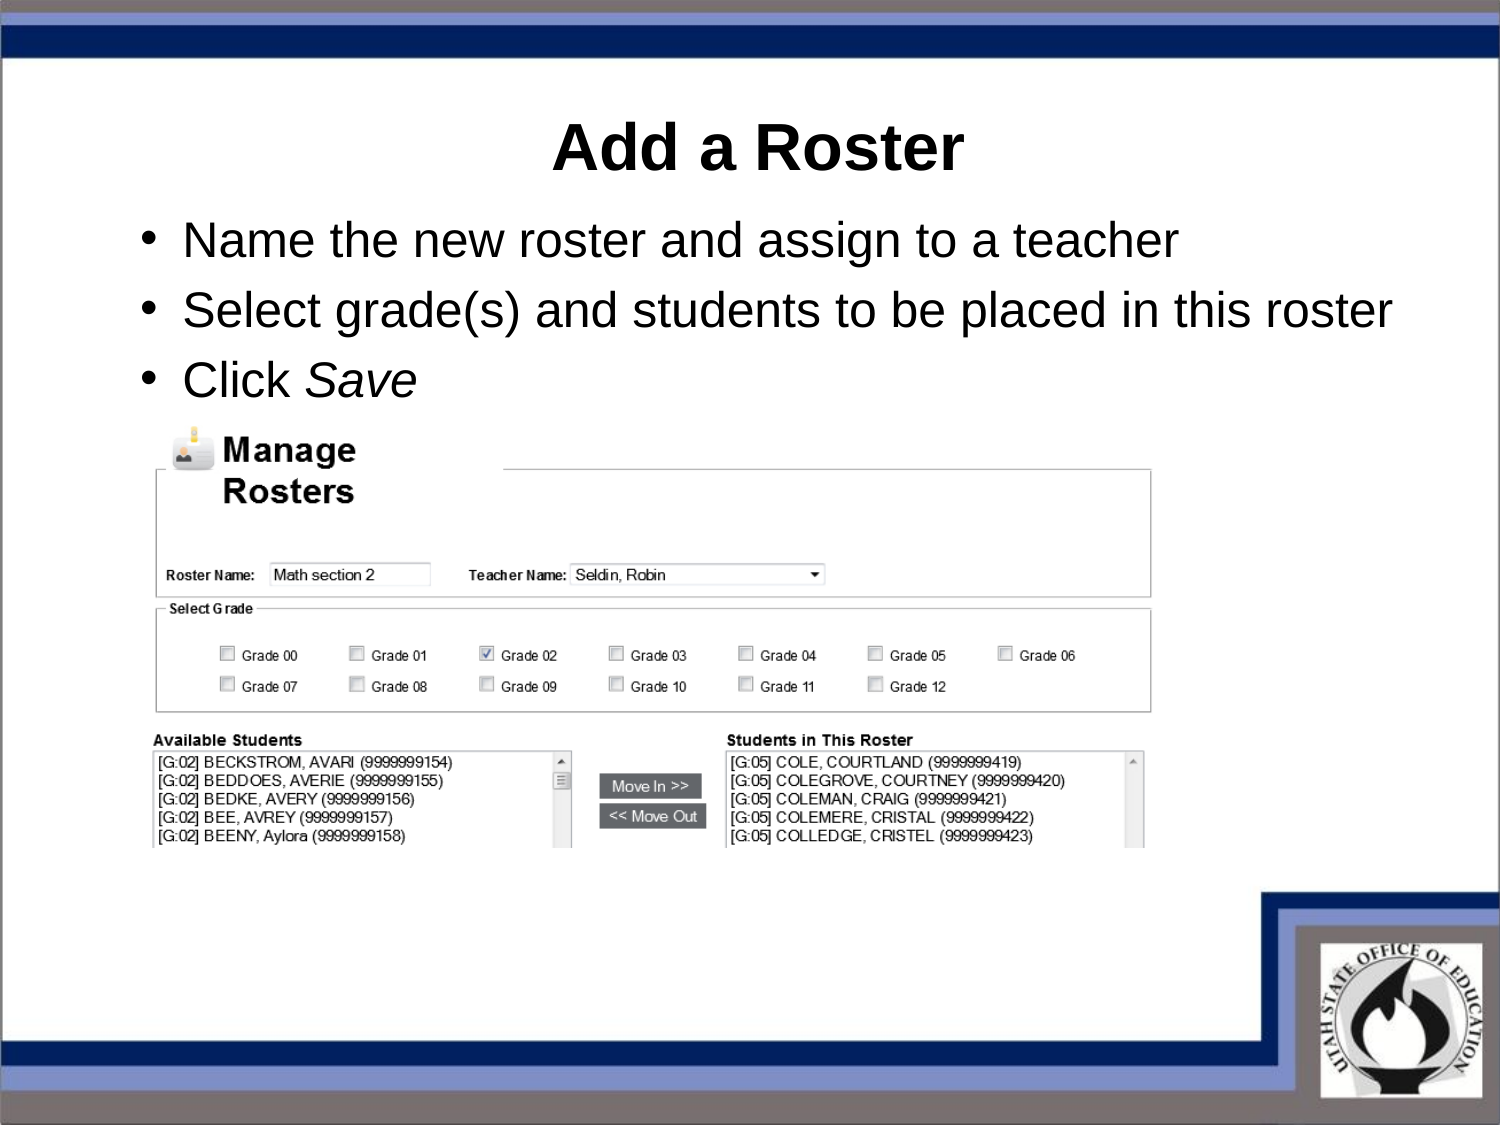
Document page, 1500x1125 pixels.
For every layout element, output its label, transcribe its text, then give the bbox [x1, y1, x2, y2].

picture [0, 0, 1500, 1125]
title Add a Roster [111, 107, 1406, 182]
list Name the new roster and assign to a teacher Select grade(s) and students to be placed in this roster Click Save [125, 200, 1419, 736]
